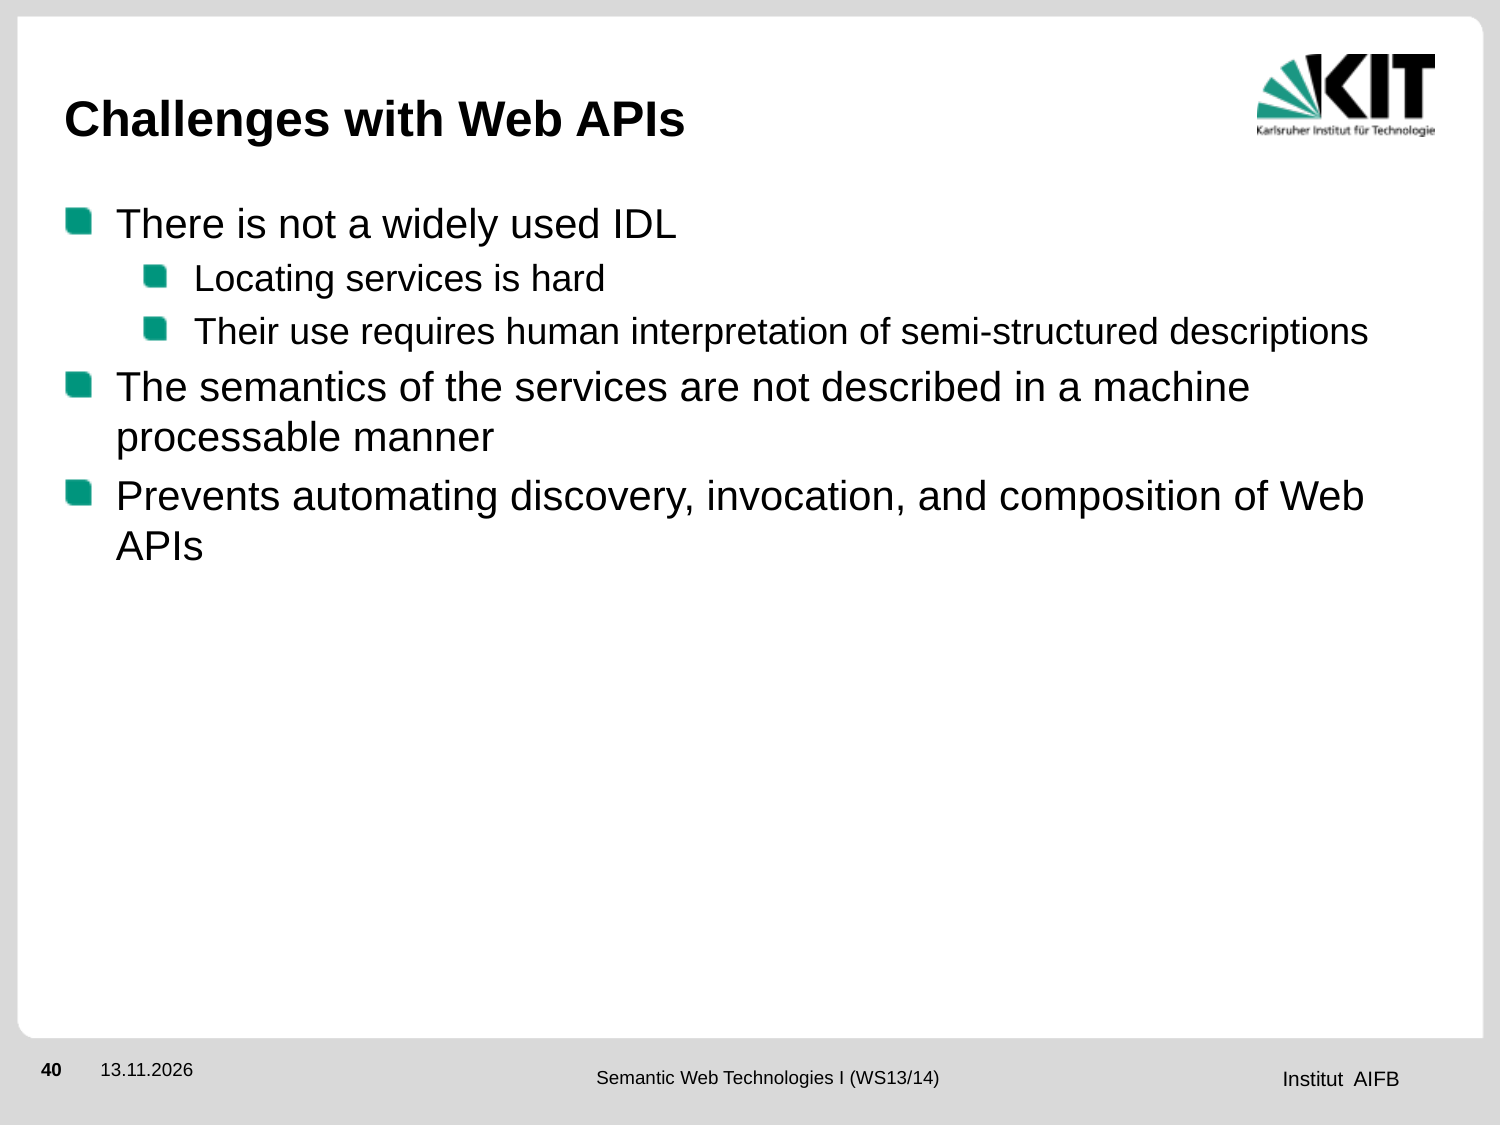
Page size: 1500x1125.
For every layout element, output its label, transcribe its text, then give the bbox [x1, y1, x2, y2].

list There is not a widely used IDL Locating services is hard Their use requires human interpretation of semi-structured descriptions The semantics of the services are not described in a machine processable manner Prevents automating discovery, invocation, and composition of Web APIs [64, 196, 1436, 1000]
title Challenges with Web APIs [64, 54, 1198, 147]
picture [0, 0, 1500, 1125]
